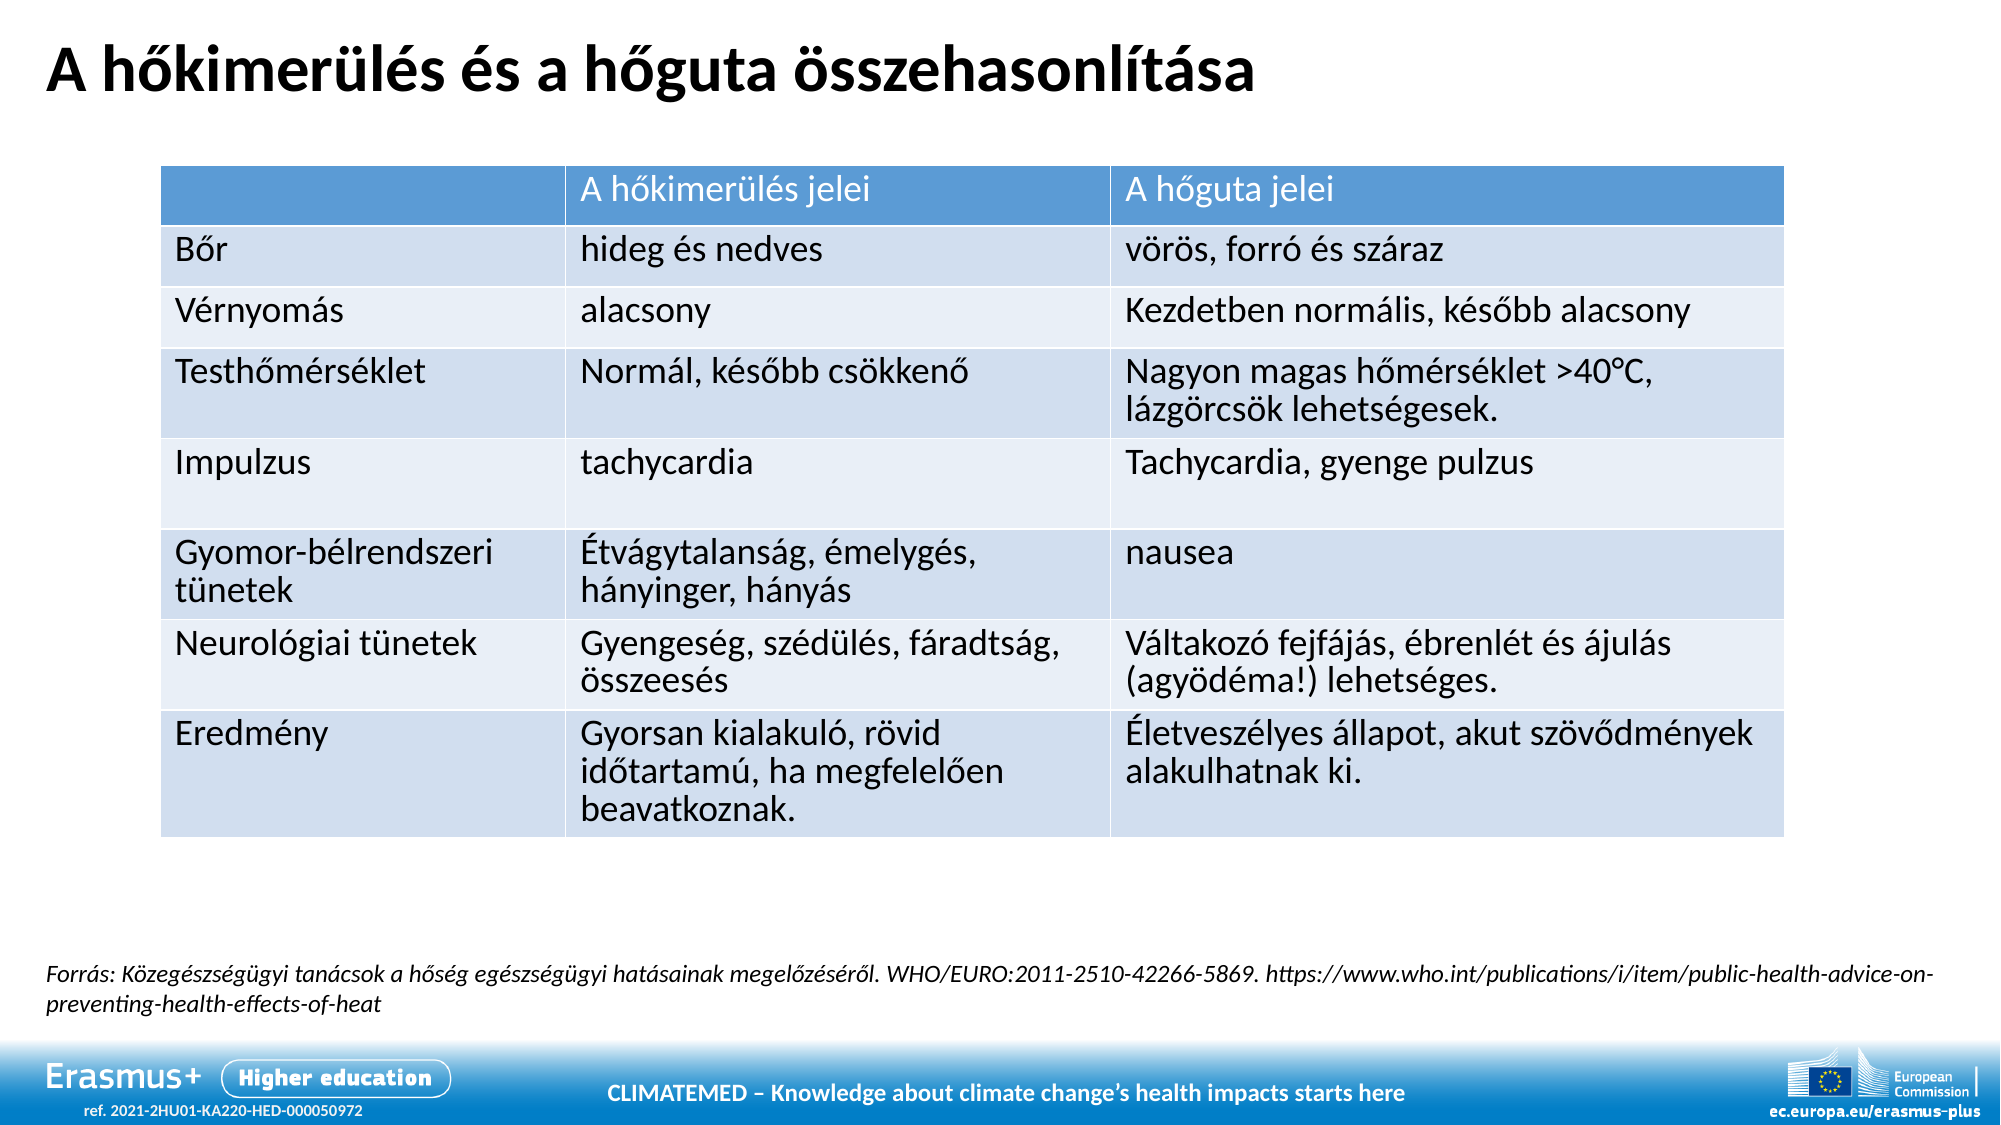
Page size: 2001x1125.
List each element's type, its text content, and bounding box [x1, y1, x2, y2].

table_cell alacsony [566, 288, 1110, 347]
table_header [161, 166, 565, 225]
table_cell Vérnyomás [161, 288, 565, 347]
table_cell tachycardia [566, 439, 1110, 528]
table_cell Neurológiai tünetek [161, 620, 565, 709]
table_header A hőkimerülés jelei [566, 166, 1110, 225]
table_cell Testhőmérséklet [161, 349, 565, 438]
table_cell Gyorsan kialakuló, rövid időtartamú, ha megfelelően beavatkoznak. [566, 711, 1110, 837]
table_cell vörös, forró és száraz [1111, 227, 1784, 286]
table_cell Életveszélyes állapot, akut szövődmények alakulhatnak ki. [1111, 711, 1784, 837]
table_header A hőguta jelei [1111, 166, 1784, 225]
table_cell Tachycardia, gyenge pulzus [1111, 439, 1784, 528]
table_cell Impulzus [161, 439, 565, 528]
table_cell Gyengeség, szédülés, fáradtság, összeesés [566, 620, 1110, 709]
table_cell Kezdetben normális, később alacsony [1111, 288, 1784, 347]
picture [0, 899, 2000, 1125]
table_cell nausea [1111, 530, 1784, 619]
table_cell Normál, később csökkenő [566, 349, 1110, 438]
table_cell Nagyon magas hőmérséklet >40°C, lázgörcsök lehetségesek. [1111, 349, 1784, 438]
table_cell Váltakozó fejfájás, ébrenlét és ájulás (agyödéma!) lehetséges. [1111, 620, 1784, 709]
table_cell Étvágytalanság, émelygés, hányinger, hányás [566, 530, 1110, 619]
table_cell Bőr [161, 227, 565, 286]
title A hőkimerülés és a hőguta összehasonlítása [31, 25, 1984, 116]
table_cell hideg és nedves [566, 227, 1110, 286]
text_box Forrás: Közegészségügyi tanácsok a hőség egészségügyi hatásainak megelőzéséről. WHO/EURO:2011-2510-42266-5869. https://www.who.int/publications/i/item/public-health-advice-on-preventing-health-effects-of-heat [31, 950, 1983, 1025]
table_cell Eredmény [161, 711, 565, 837]
table_cell Gyomor-bélrendszeri tünetek [161, 530, 565, 619]
